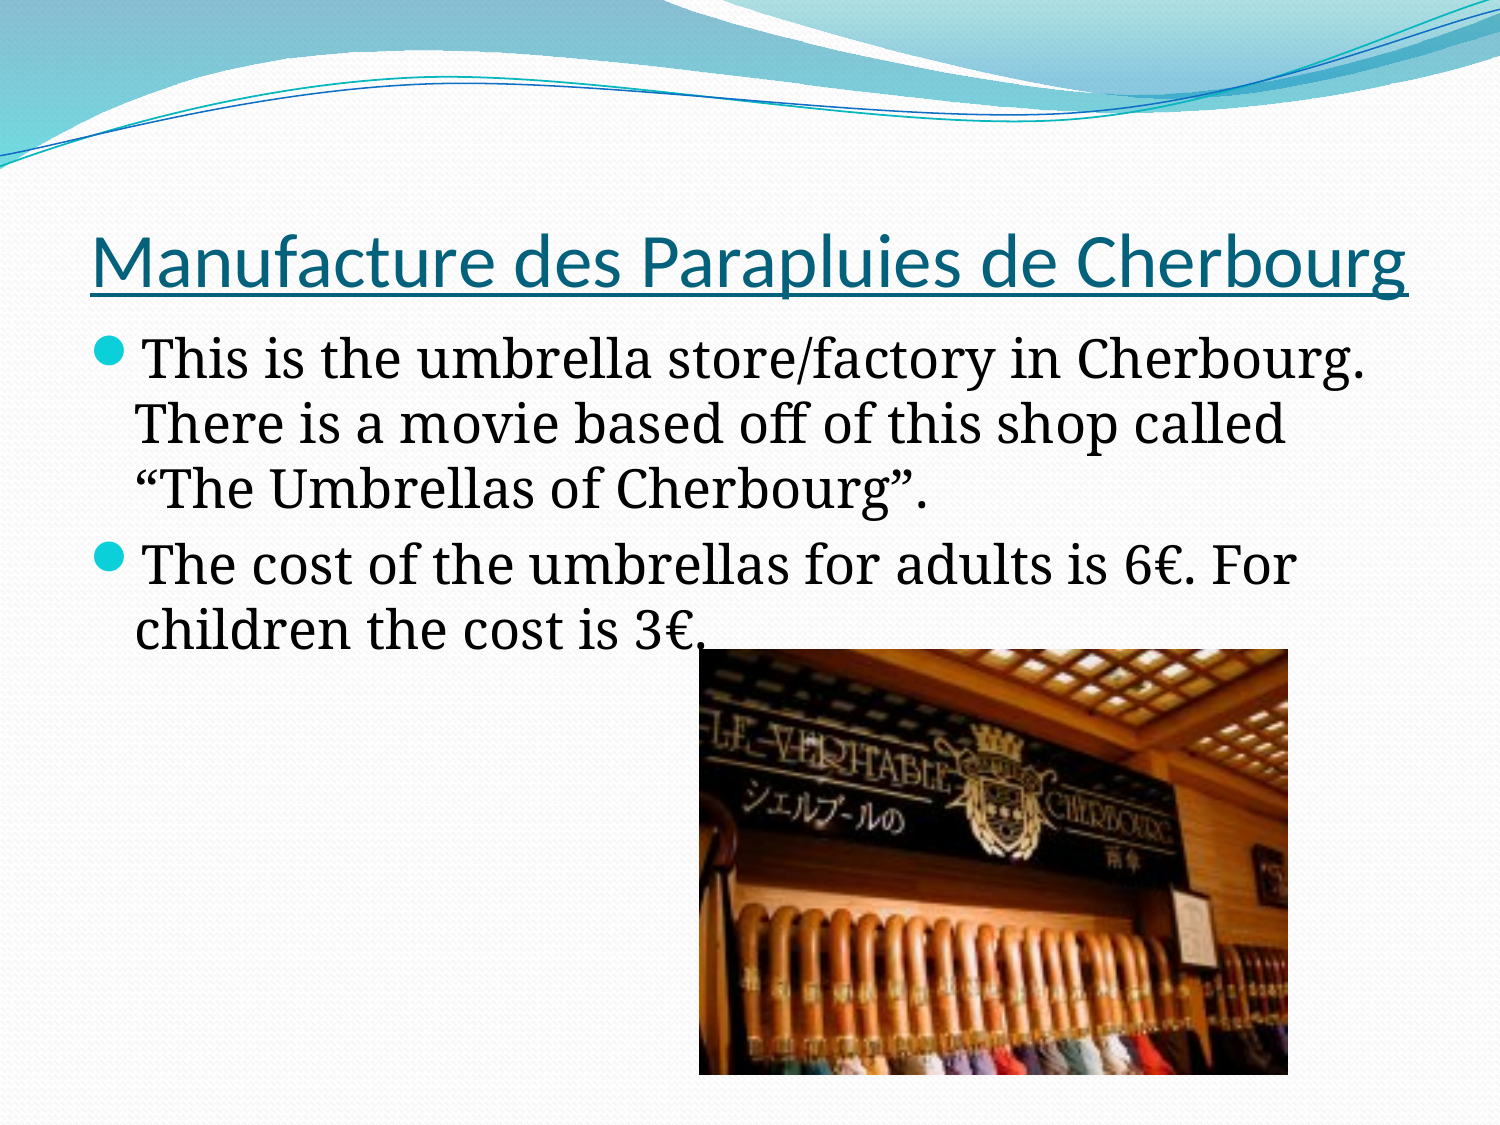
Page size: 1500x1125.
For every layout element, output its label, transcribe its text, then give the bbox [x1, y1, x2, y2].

list This is the umbrella store/factory in Cherbourg. There is a movie based off of this shop called “The Umbrellas of Cherbourg”. The cost of the umbrellas for adults is 6€. For children the cost is 3€. [75, 317, 1425, 1038]
title Manufacture des Parapluies de Cherbourg [75, 115, 1425, 303]
picture [699, 649, 1288, 1076]
